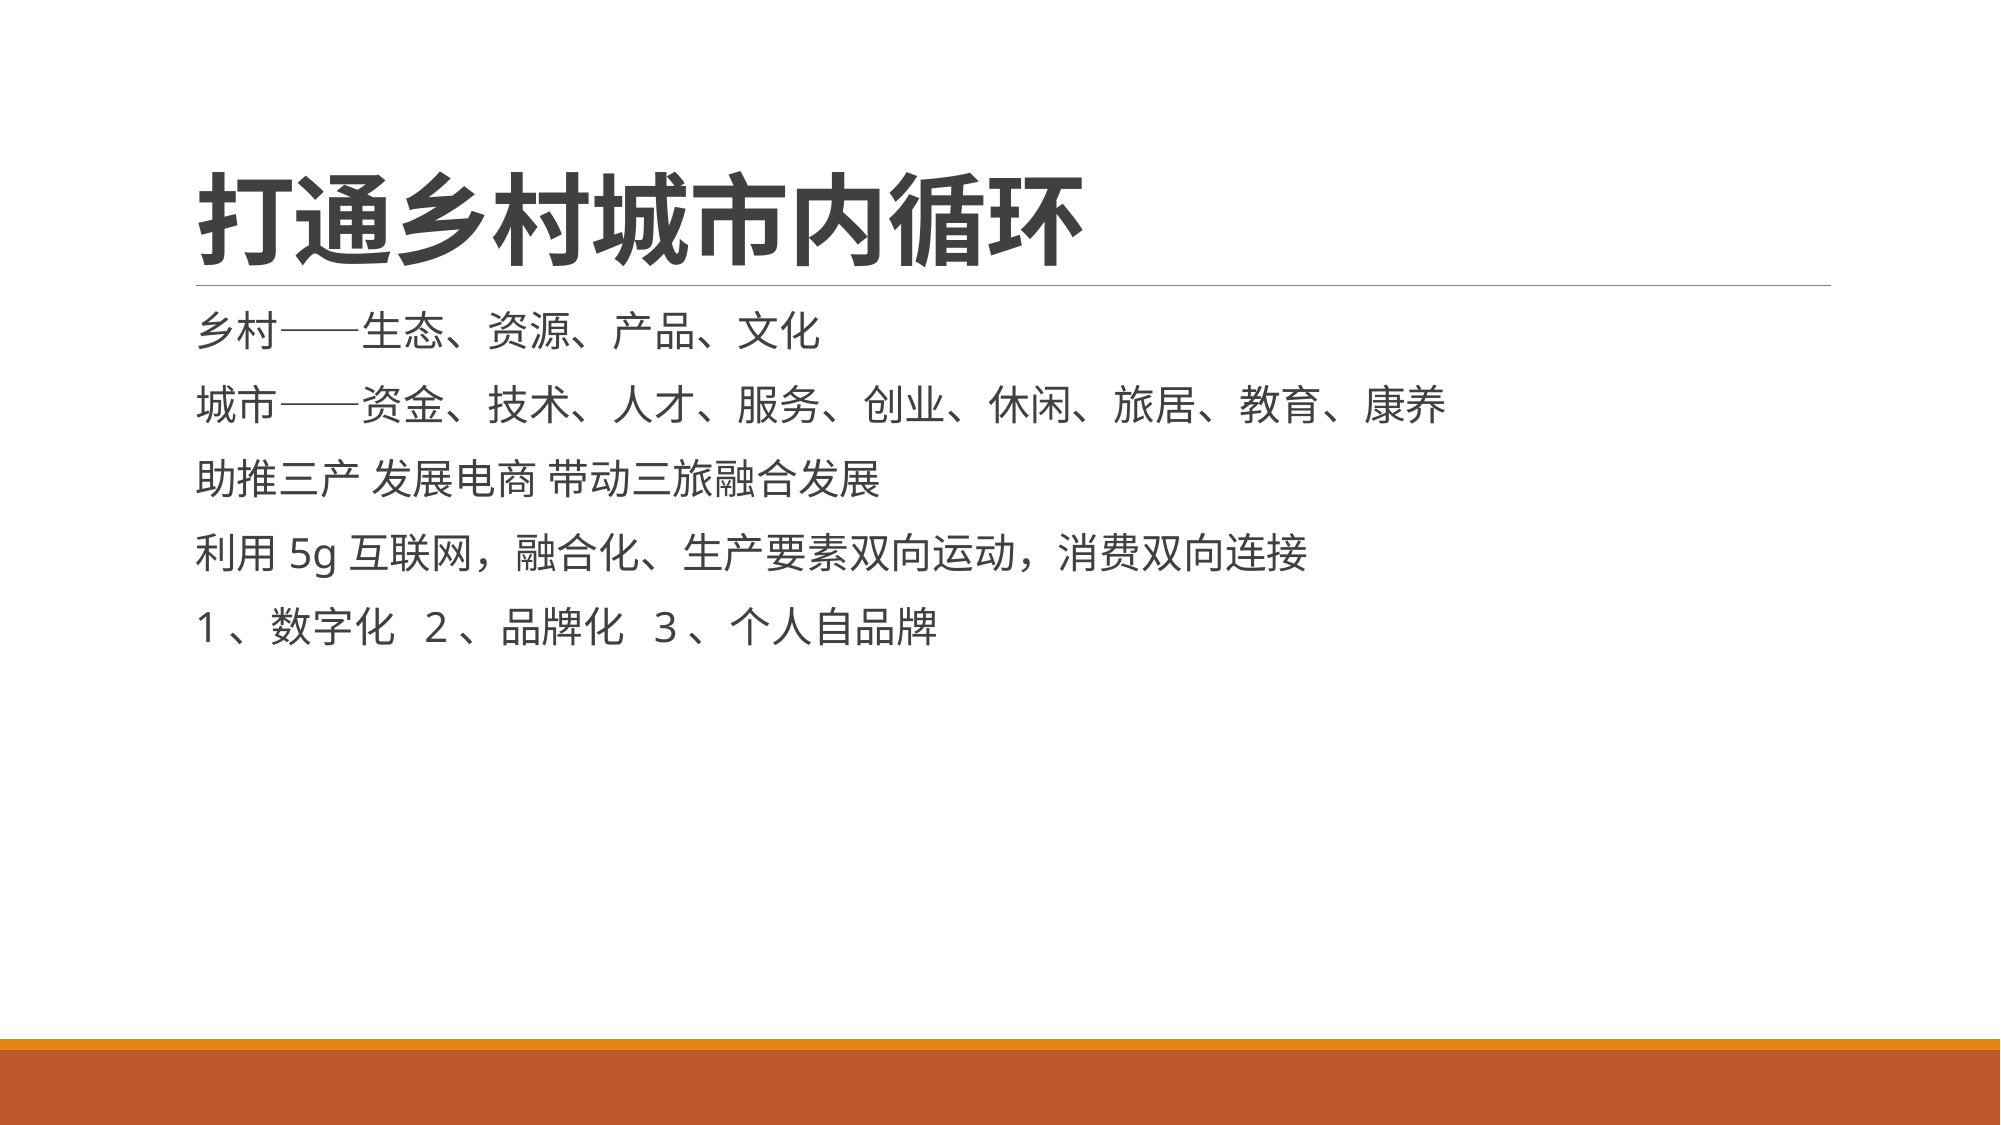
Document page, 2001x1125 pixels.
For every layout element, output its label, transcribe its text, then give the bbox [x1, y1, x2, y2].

title 打通乡村城市内循环 [180, 47, 1830, 285]
list 乡村——生态、资源、产品、文化 城市——资金、技术、人才、服务、创业、休闲、旅居、教育、康养 助推三产 发展电商 带动三旅融合发展 利用5g互联网，融合化、生产要素双向运动，消费双向连接 1、数字化 2、品牌化 3、个人自品牌 [180, 302, 1830, 963]
